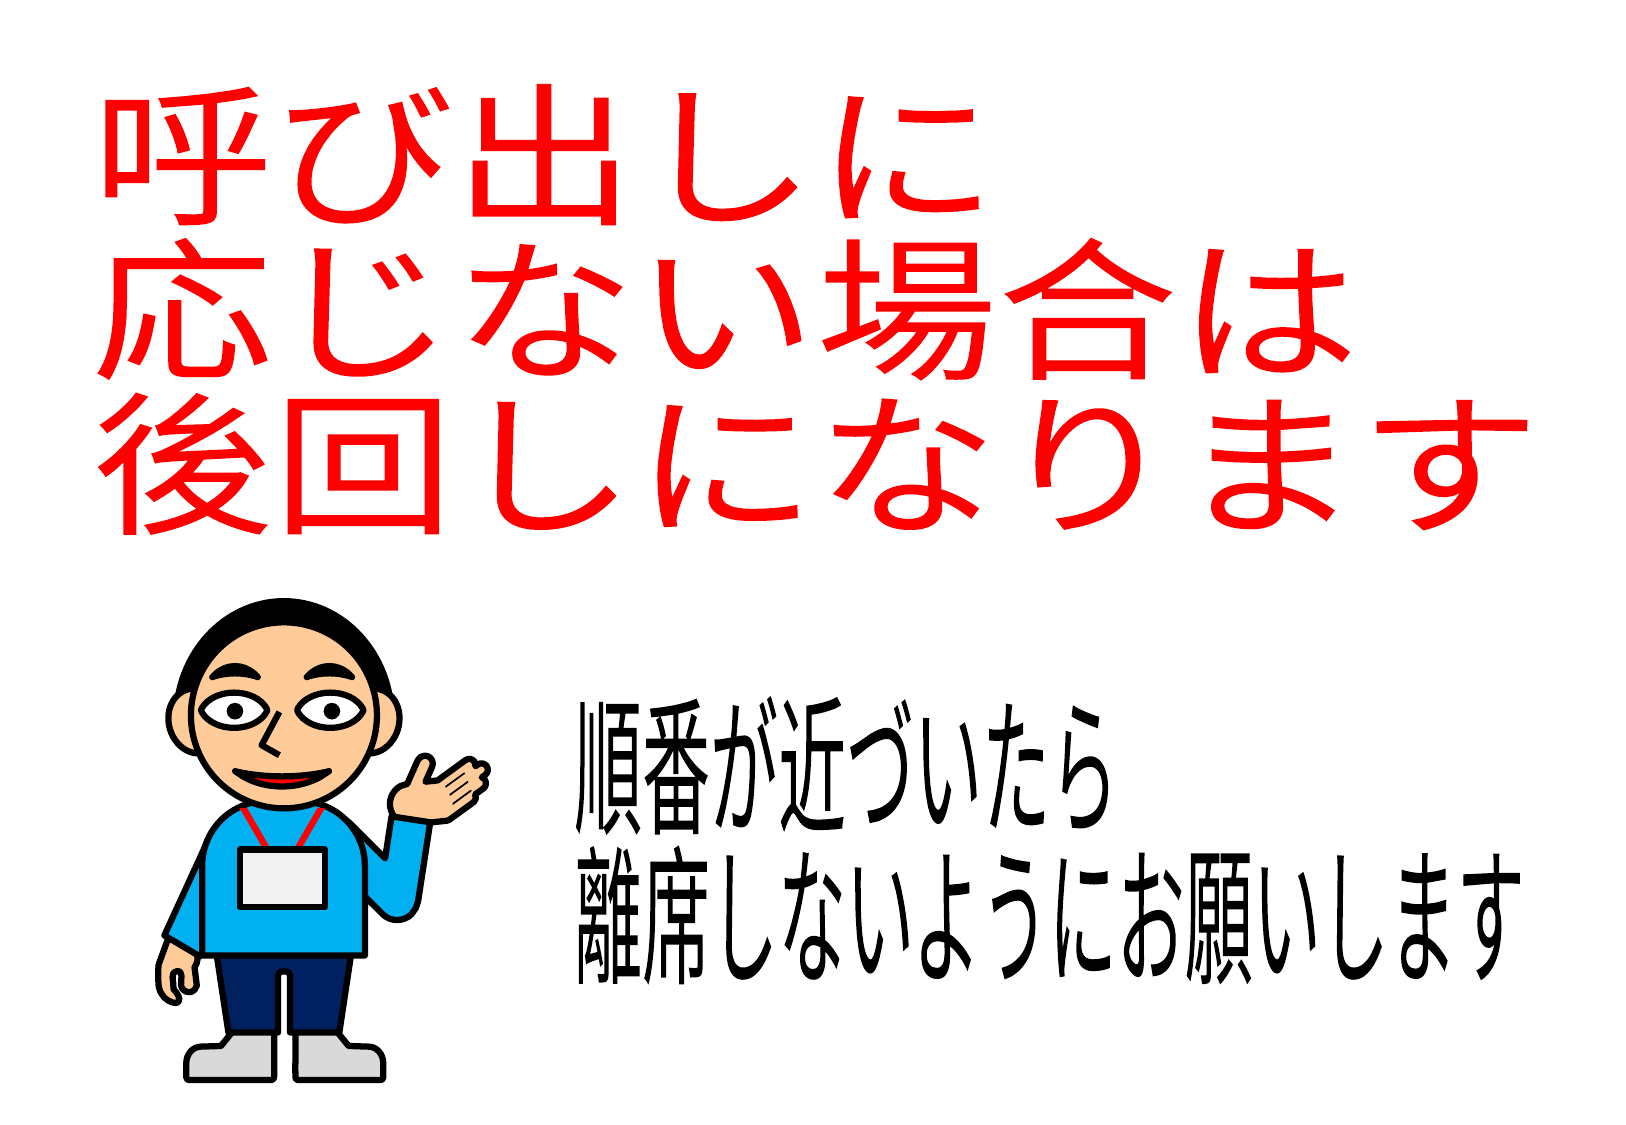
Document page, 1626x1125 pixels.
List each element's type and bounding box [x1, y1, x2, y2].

text_box [147, 600, 480, 1081]
